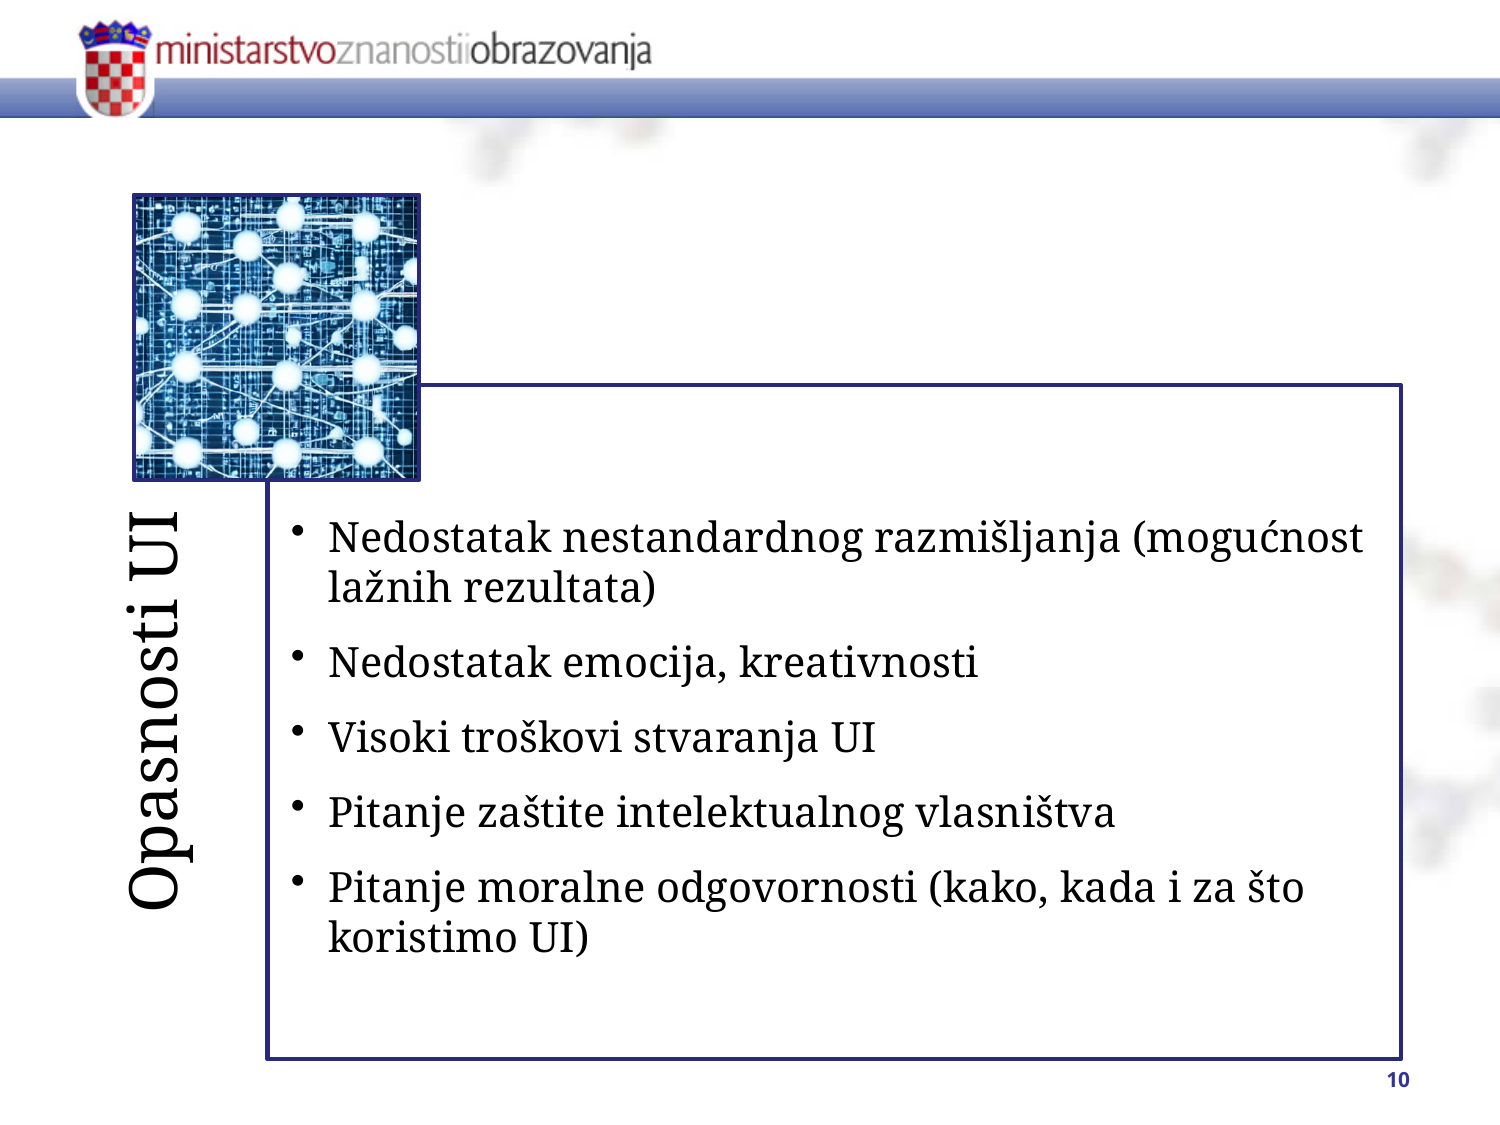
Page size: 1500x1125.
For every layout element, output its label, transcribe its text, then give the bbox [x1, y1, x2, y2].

slide_number 10 [1320, 1067, 1425, 1103]
picture [0, 0, 1500, 1125]
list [91, 194, 1426, 1060]
